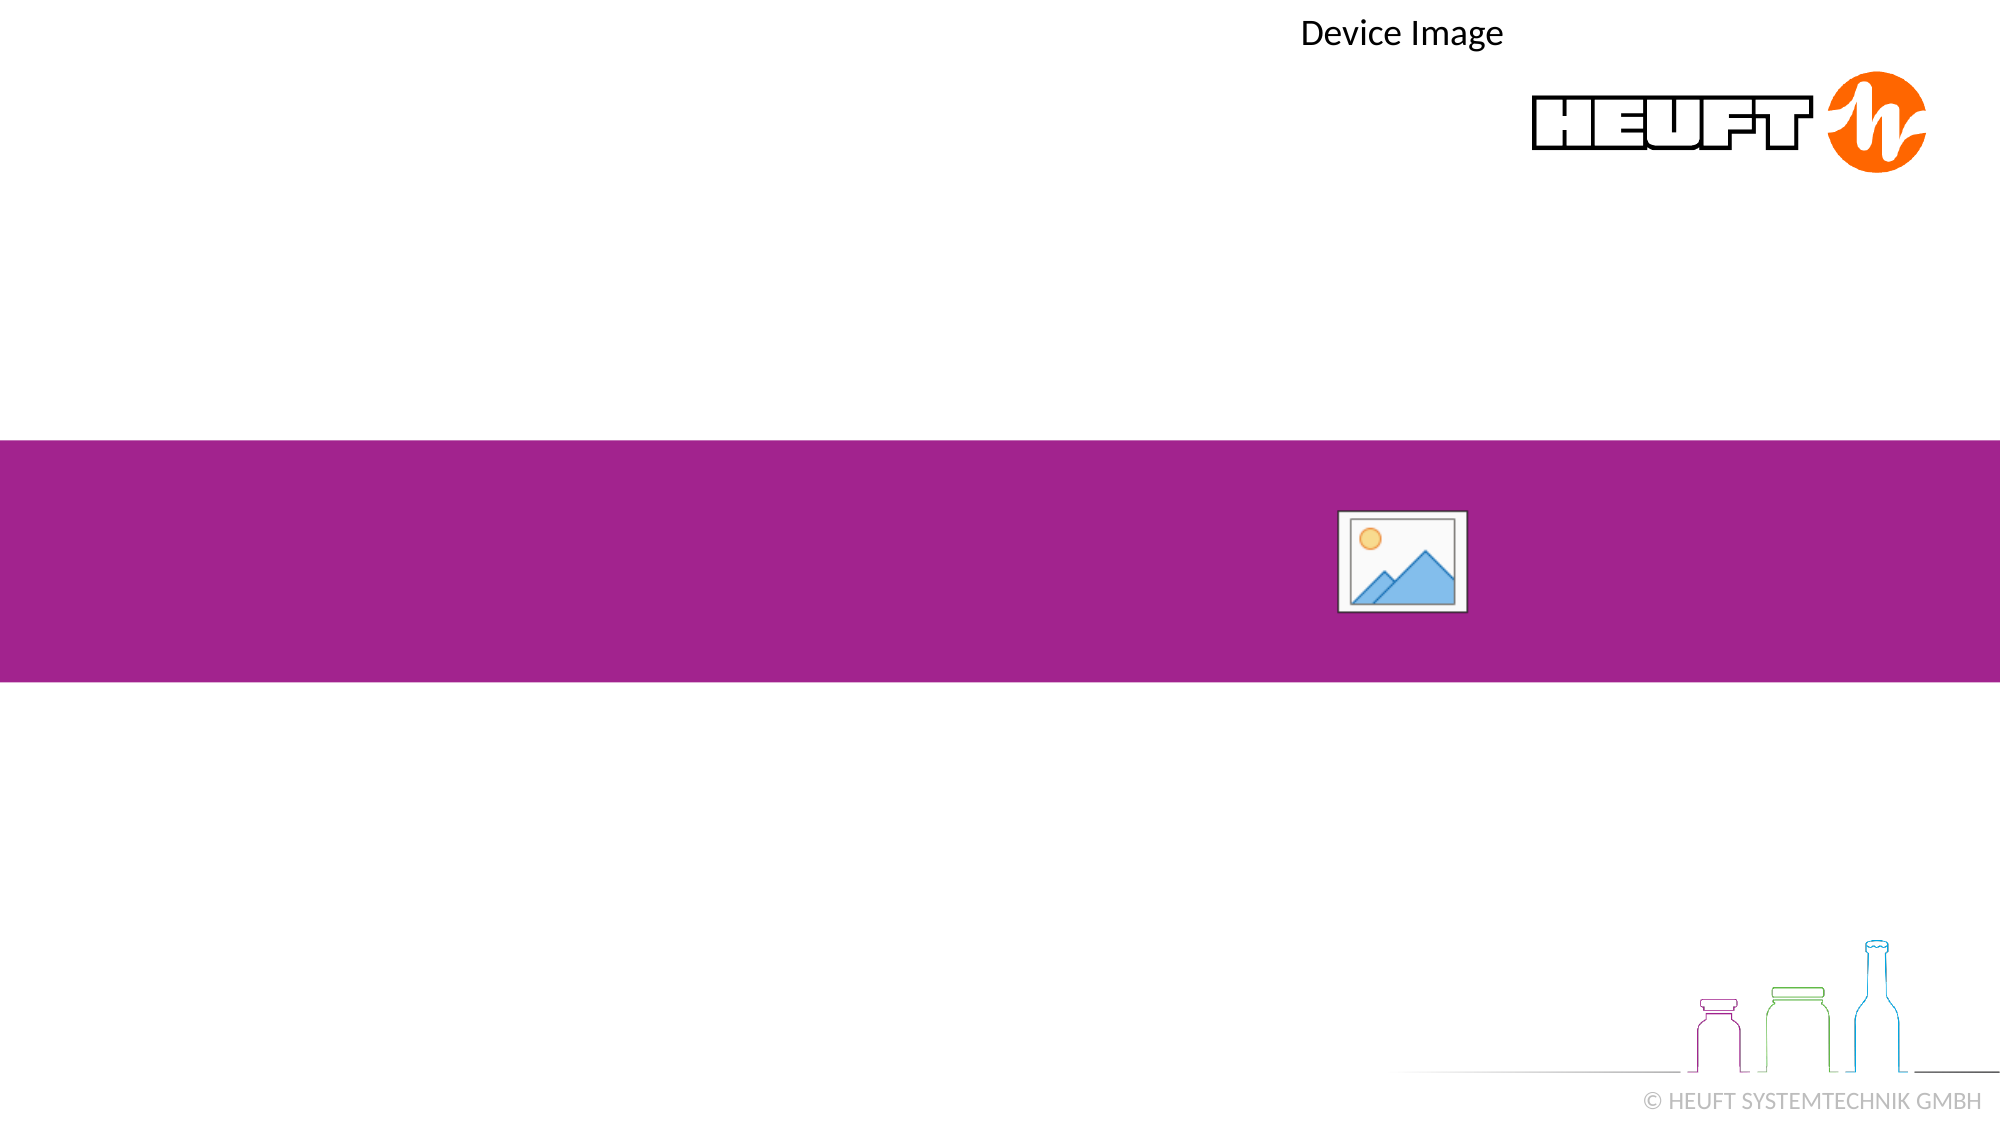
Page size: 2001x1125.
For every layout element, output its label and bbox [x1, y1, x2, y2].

picture [805, 0, 2000, 1125]
